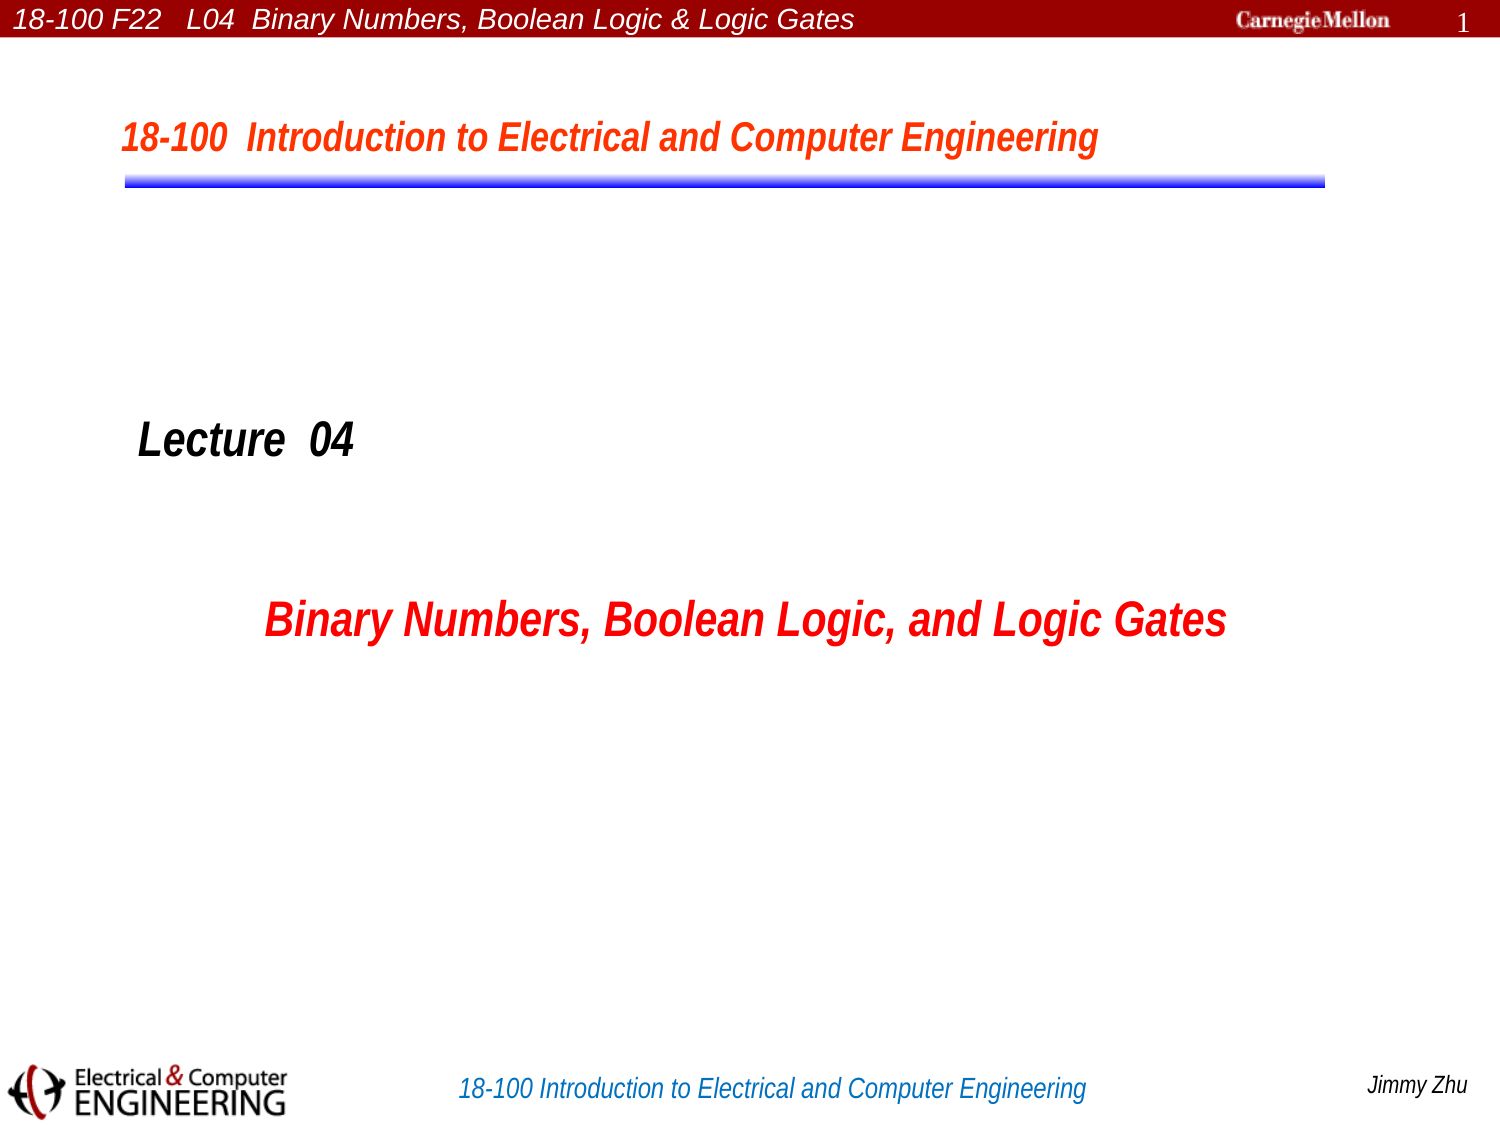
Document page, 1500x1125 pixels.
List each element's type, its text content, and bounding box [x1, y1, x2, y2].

slide_number 1 [1217, 0, 1494, 34]
text_box Lecture 04 Binary Numbers, Boolean Logic, and Logic Gates [123, 398, 1317, 654]
text_box 18-100 Introduction to Electrical and Computer Engineering [106, 102, 1115, 168]
text_box [124, 174, 1325, 188]
picture [0, 1058, 298, 1125]
